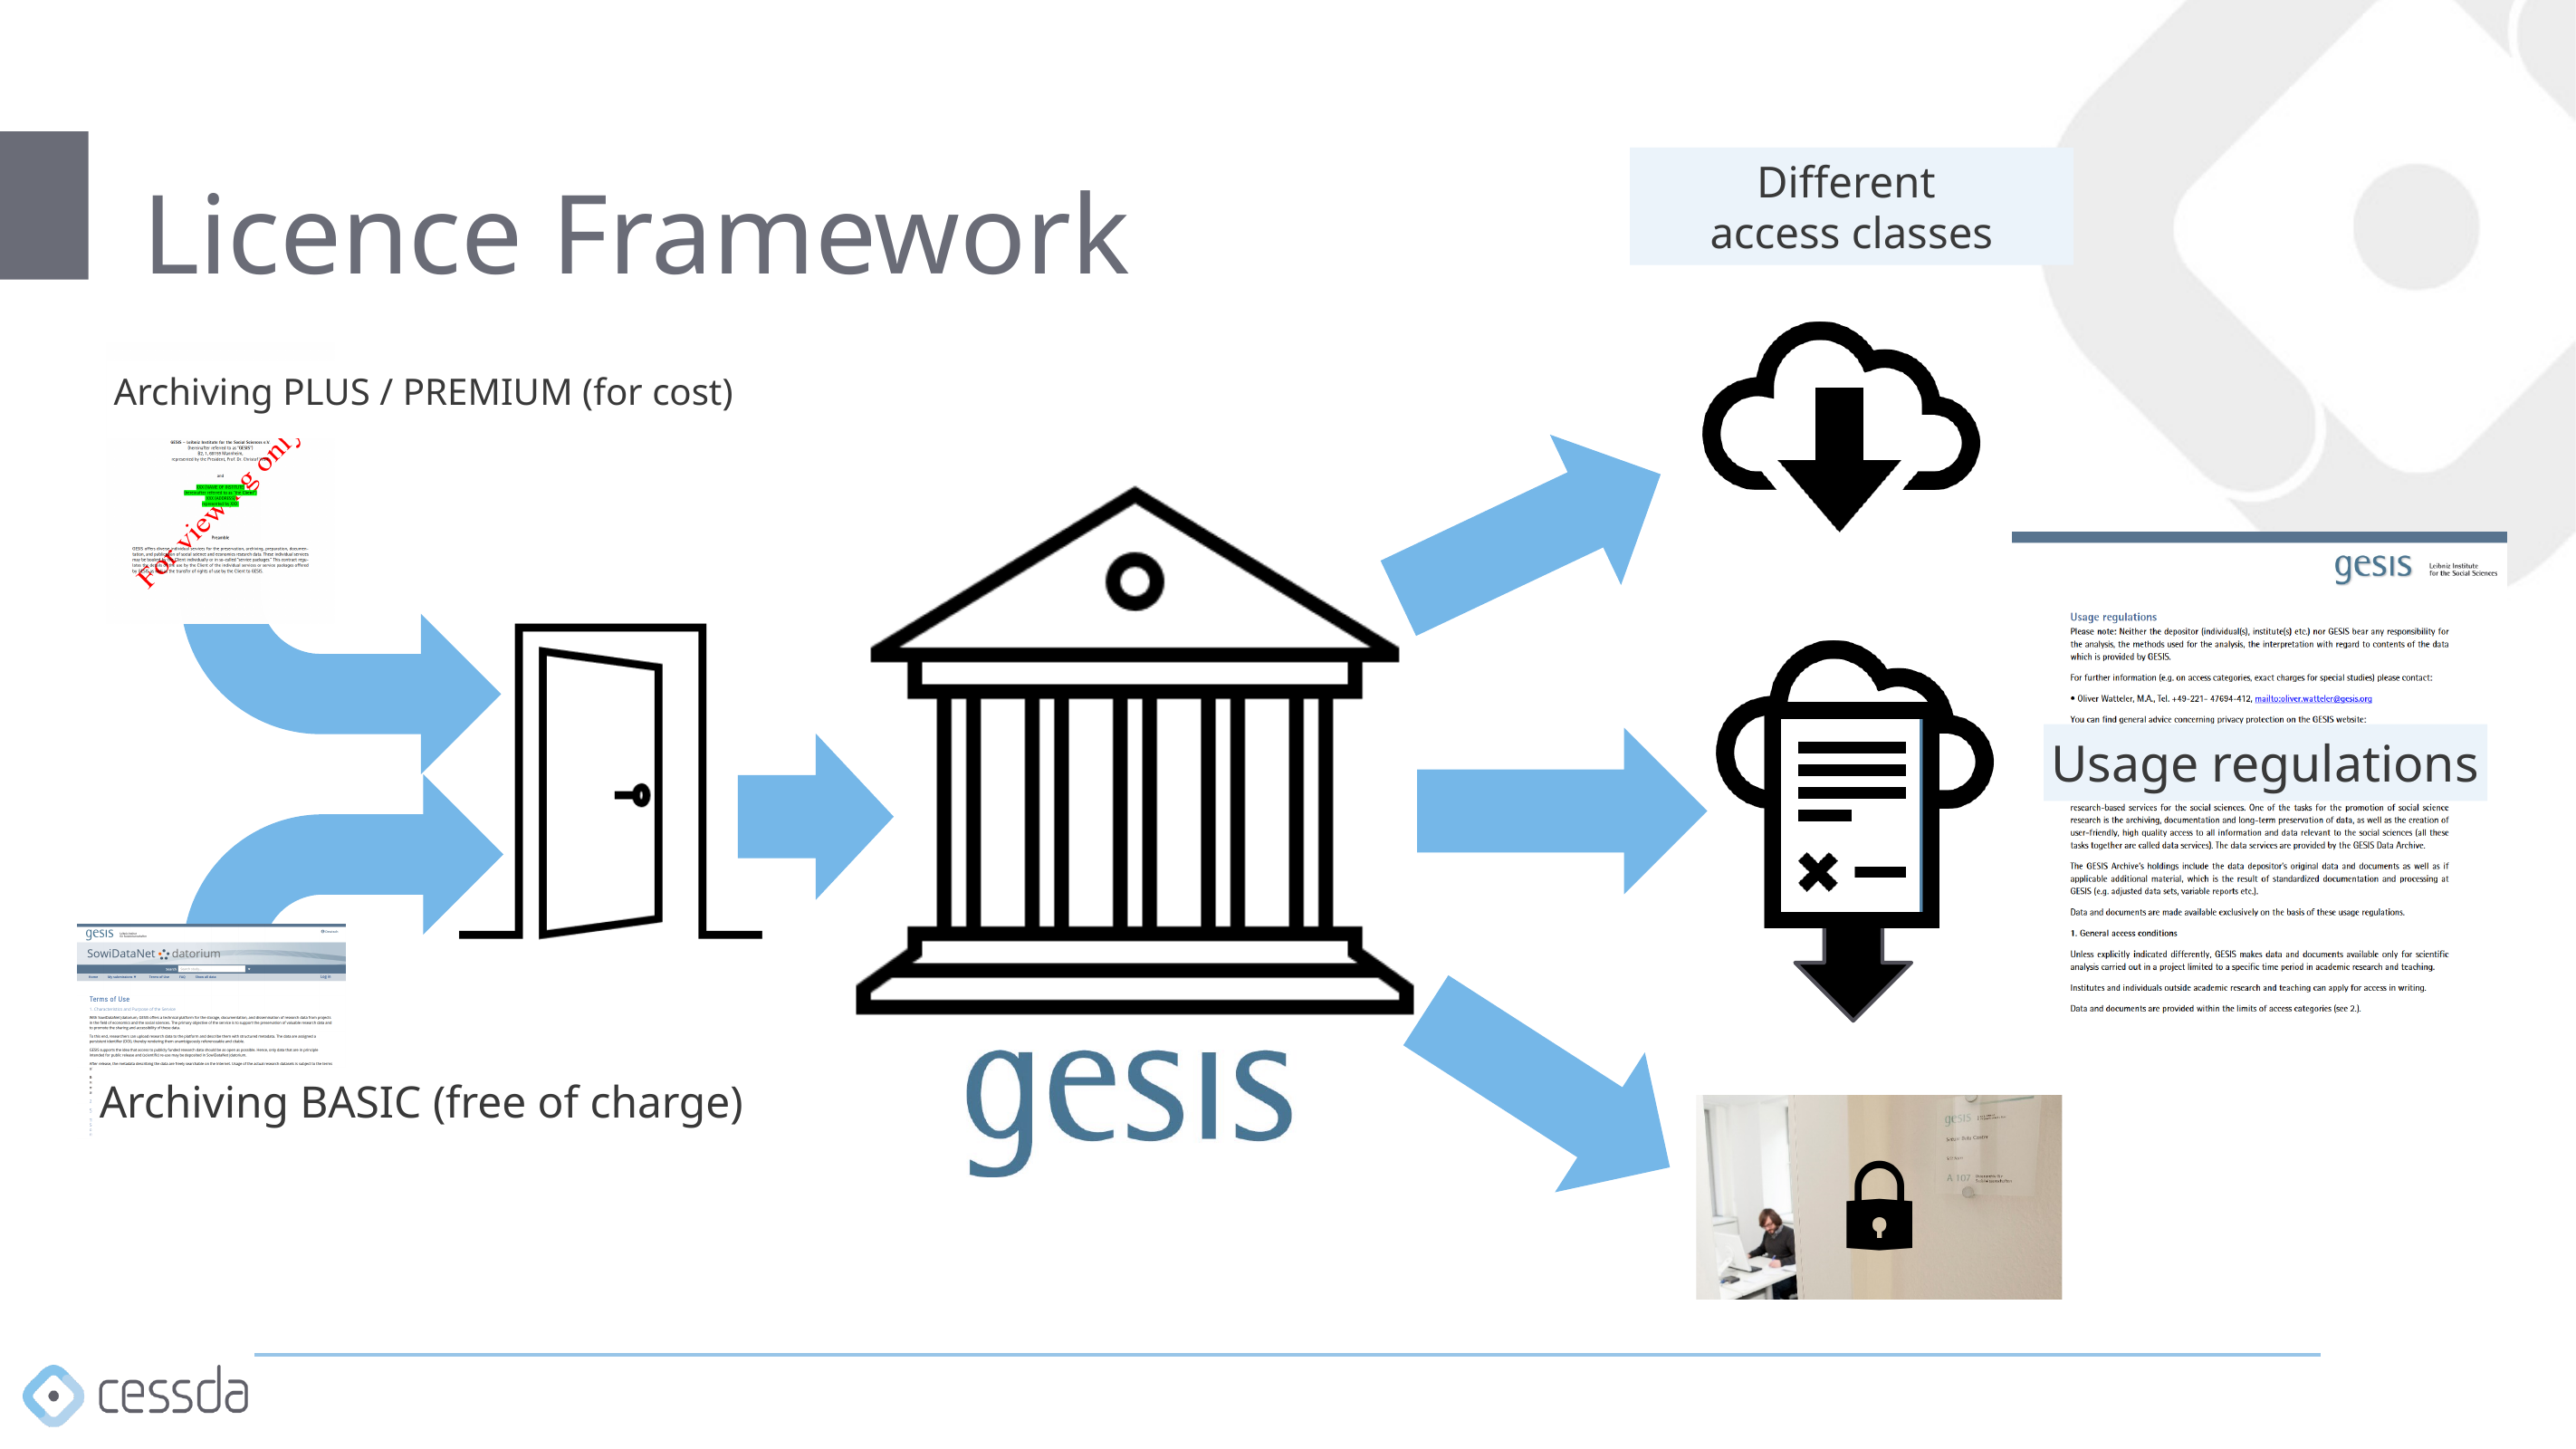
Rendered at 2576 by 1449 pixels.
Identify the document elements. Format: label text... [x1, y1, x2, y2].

title Licence Framework [135, 131, 2373, 329]
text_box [783, 398, 1357, 1178]
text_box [1362, 282, 2508, 1300]
picture [0, 0, 2576, 1449]
text_box Different access classes [1630, 147, 2074, 265]
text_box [77, 342, 802, 1145]
